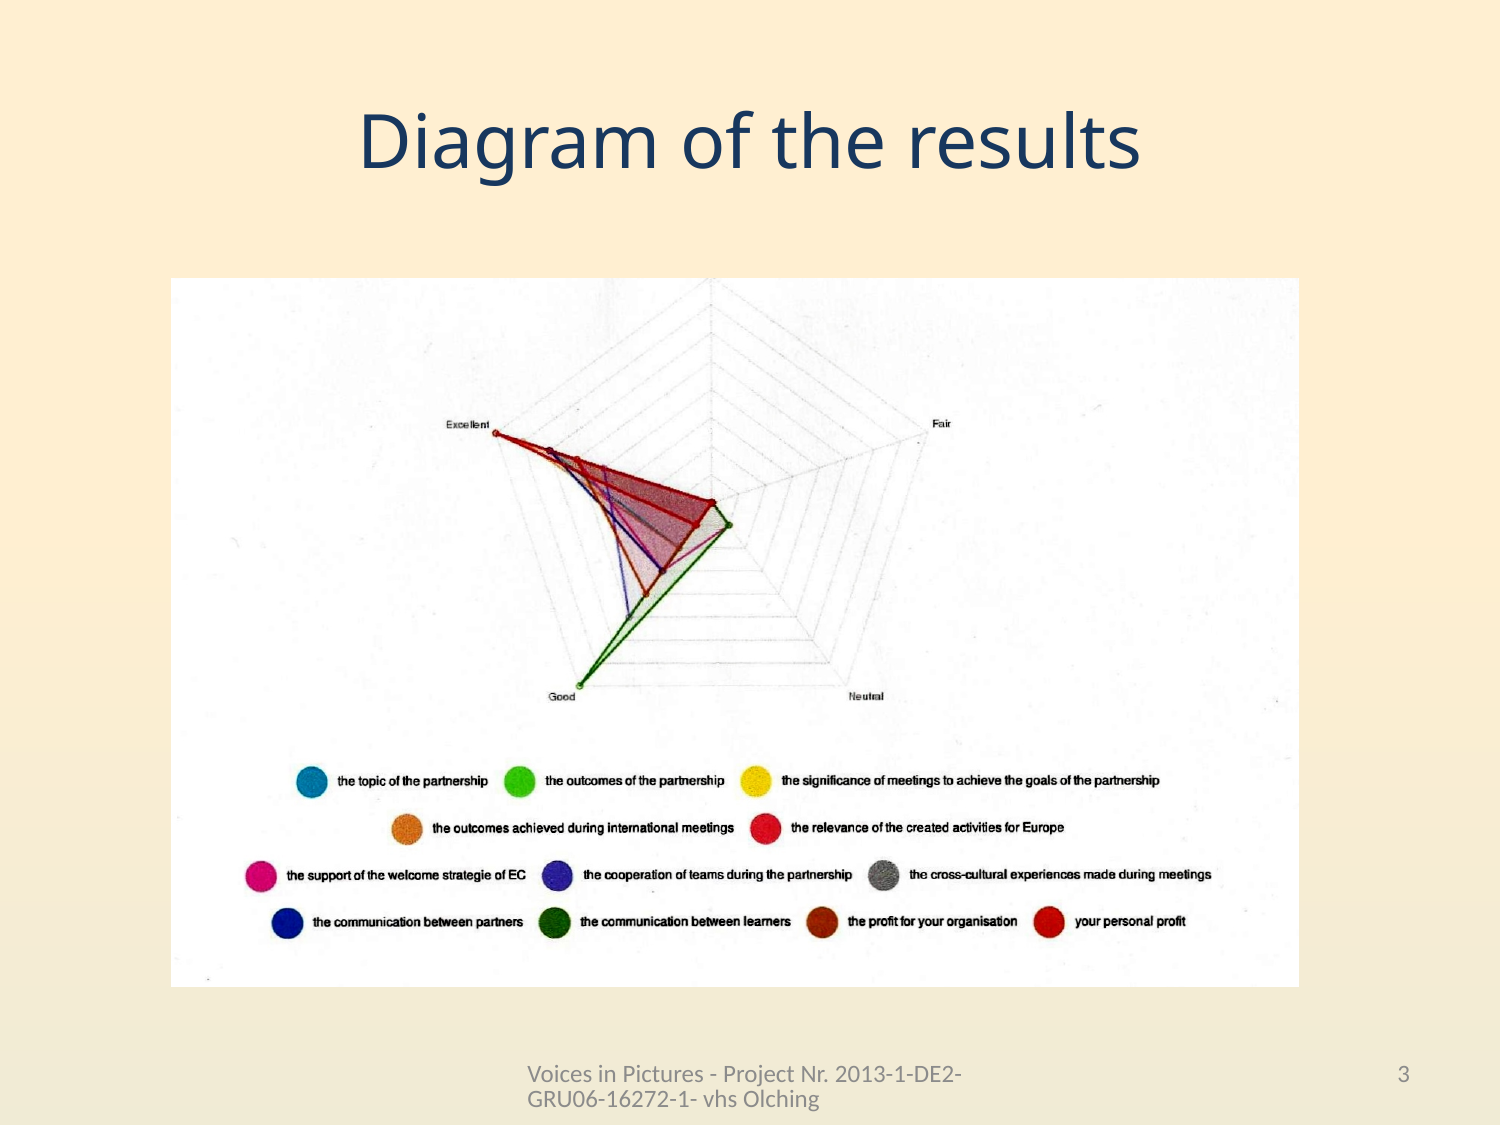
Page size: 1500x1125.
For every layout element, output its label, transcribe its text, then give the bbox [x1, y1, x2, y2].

title Diagram of the results [75, 45, 1425, 233]
slide_number 3 [1074, 1042, 1425, 1103]
footer Voices in Pictures - Project Nr. 2013-1-DE2-GRU06-16272-1- vhs Olching [512, 1042, 988, 1103]
picture [170, 278, 1299, 988]
